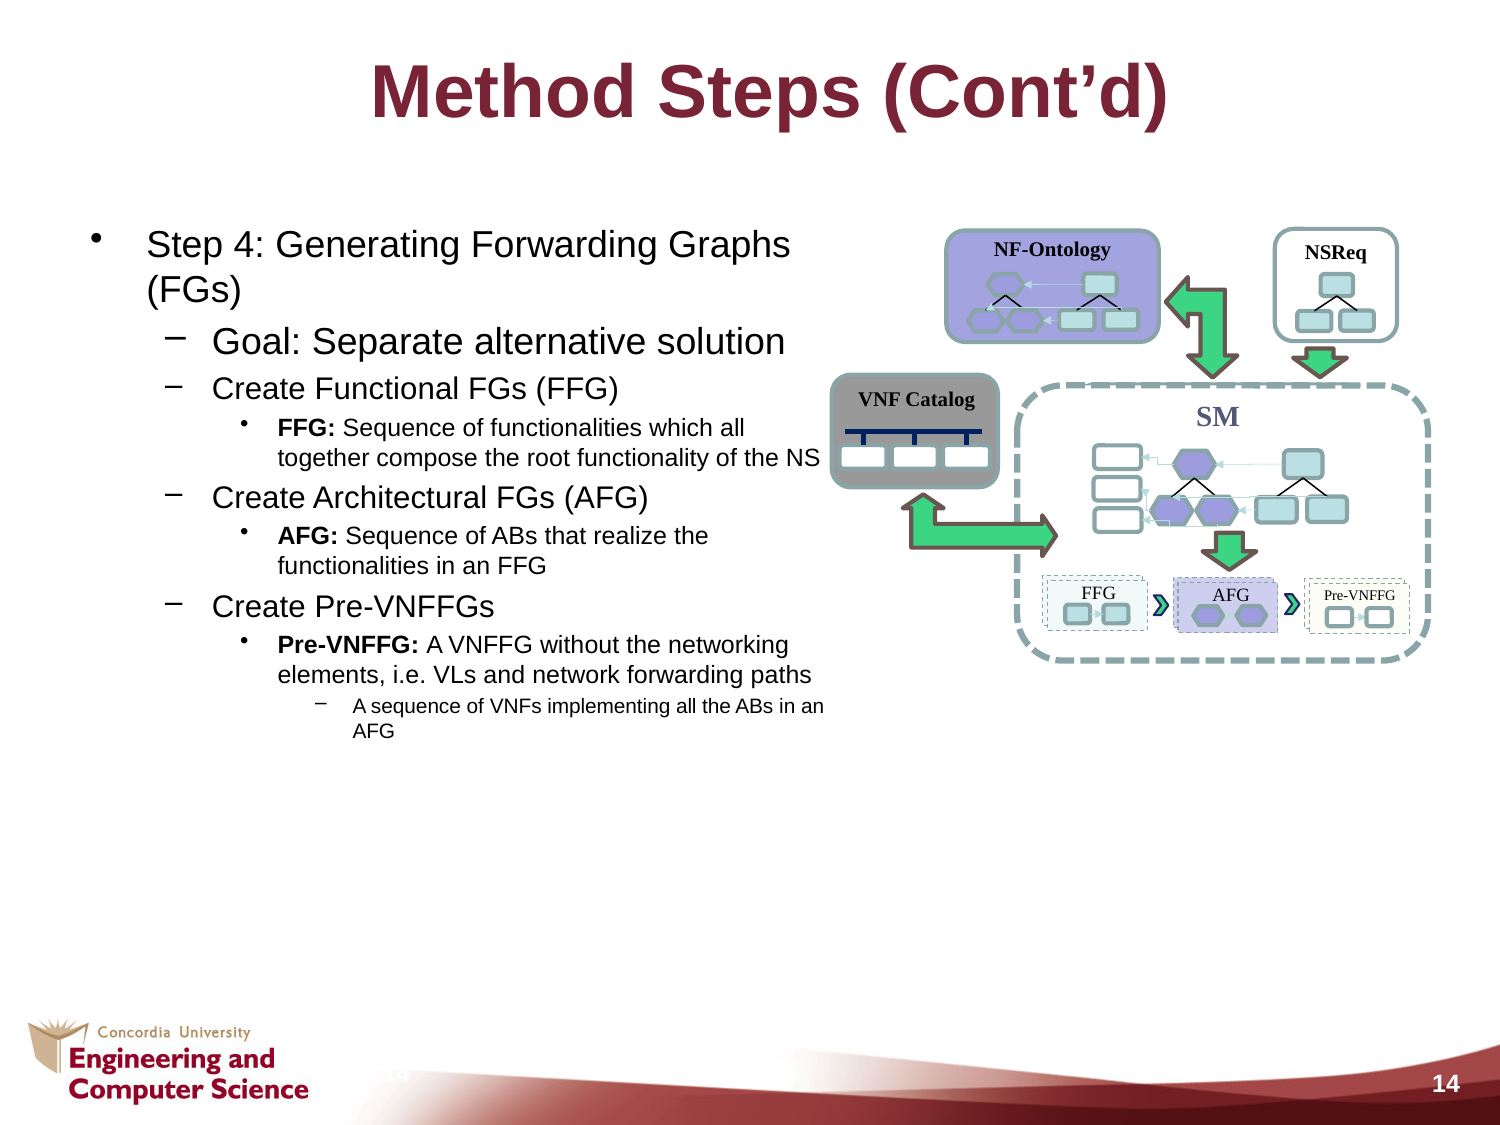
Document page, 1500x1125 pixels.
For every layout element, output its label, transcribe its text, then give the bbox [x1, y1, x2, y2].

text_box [1093, 445, 1348, 532]
text_box [1291, 350, 1349, 379]
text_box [1266, 228, 1405, 342]
list Step 4: Generating Forwarding Graphs (FGs) Goal: Separate alternative solution Create Functional FGs (FFG) FFG: Sequence of functionalities which all together compose the root functionality of the NS Create Architectural FGs (AFG) AFG: Sequence of ABs that realize the functionalities in an FFG Create Pre-VNFFGs Pre-VNFFG: A VNFFG without the networking elements, i.e. VLs and network forwarding paths A sequence of VNFs implementing all the ABs in an AFG [74, 212, 847, 1026]
text_box [900, 497, 1011, 550]
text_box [946, 228, 1159, 343]
slide_number 14 [1387, 1052, 1475, 1113]
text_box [824, 374, 1009, 488]
title Method Steps (Cont’d) [41, 34, 1500, 223]
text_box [1304, 577, 1412, 634]
text_box [1165, 275, 1240, 380]
slide_number 14 [100, 1042, 426, 1103]
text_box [1042, 572, 1148, 631]
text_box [1016, 385, 1429, 661]
picture [0, 0, 1500, 1125]
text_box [1173, 575, 1279, 633]
